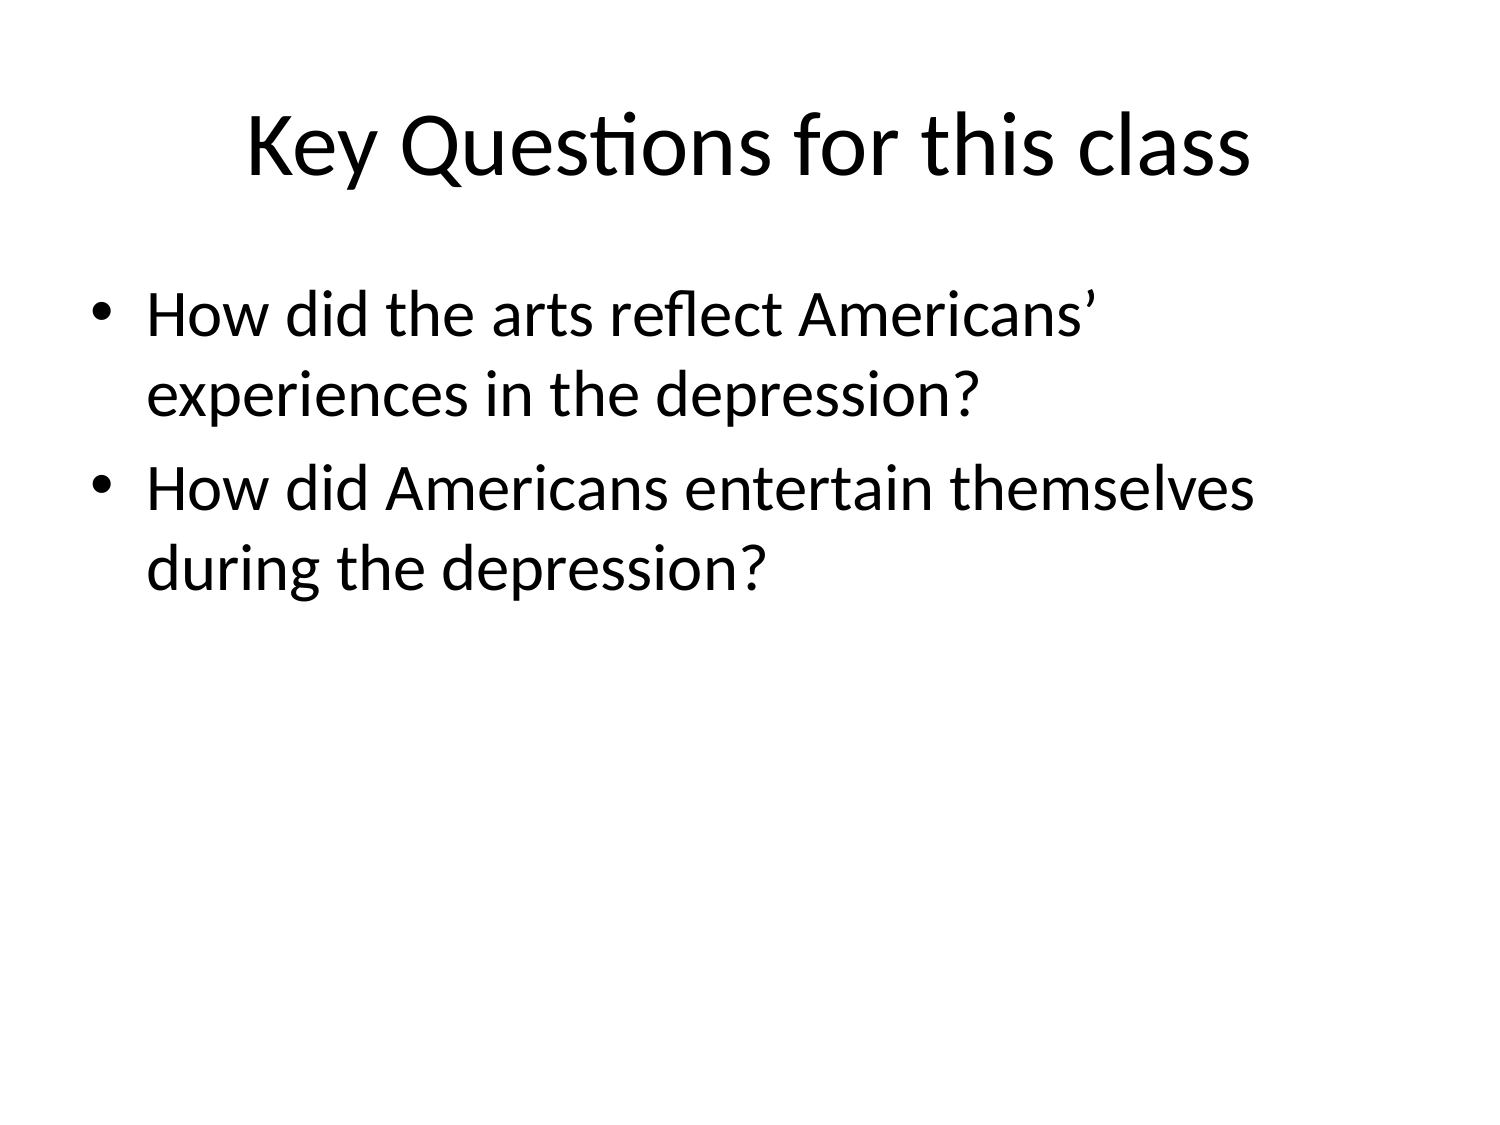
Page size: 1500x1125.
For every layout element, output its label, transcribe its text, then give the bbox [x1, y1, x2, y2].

title Key Questions for this class [75, 45, 1425, 233]
list How did the arts reflect Americans’ experiences in the depression? How did Americans entertain themselves during the depression? [75, 262, 1425, 1005]
